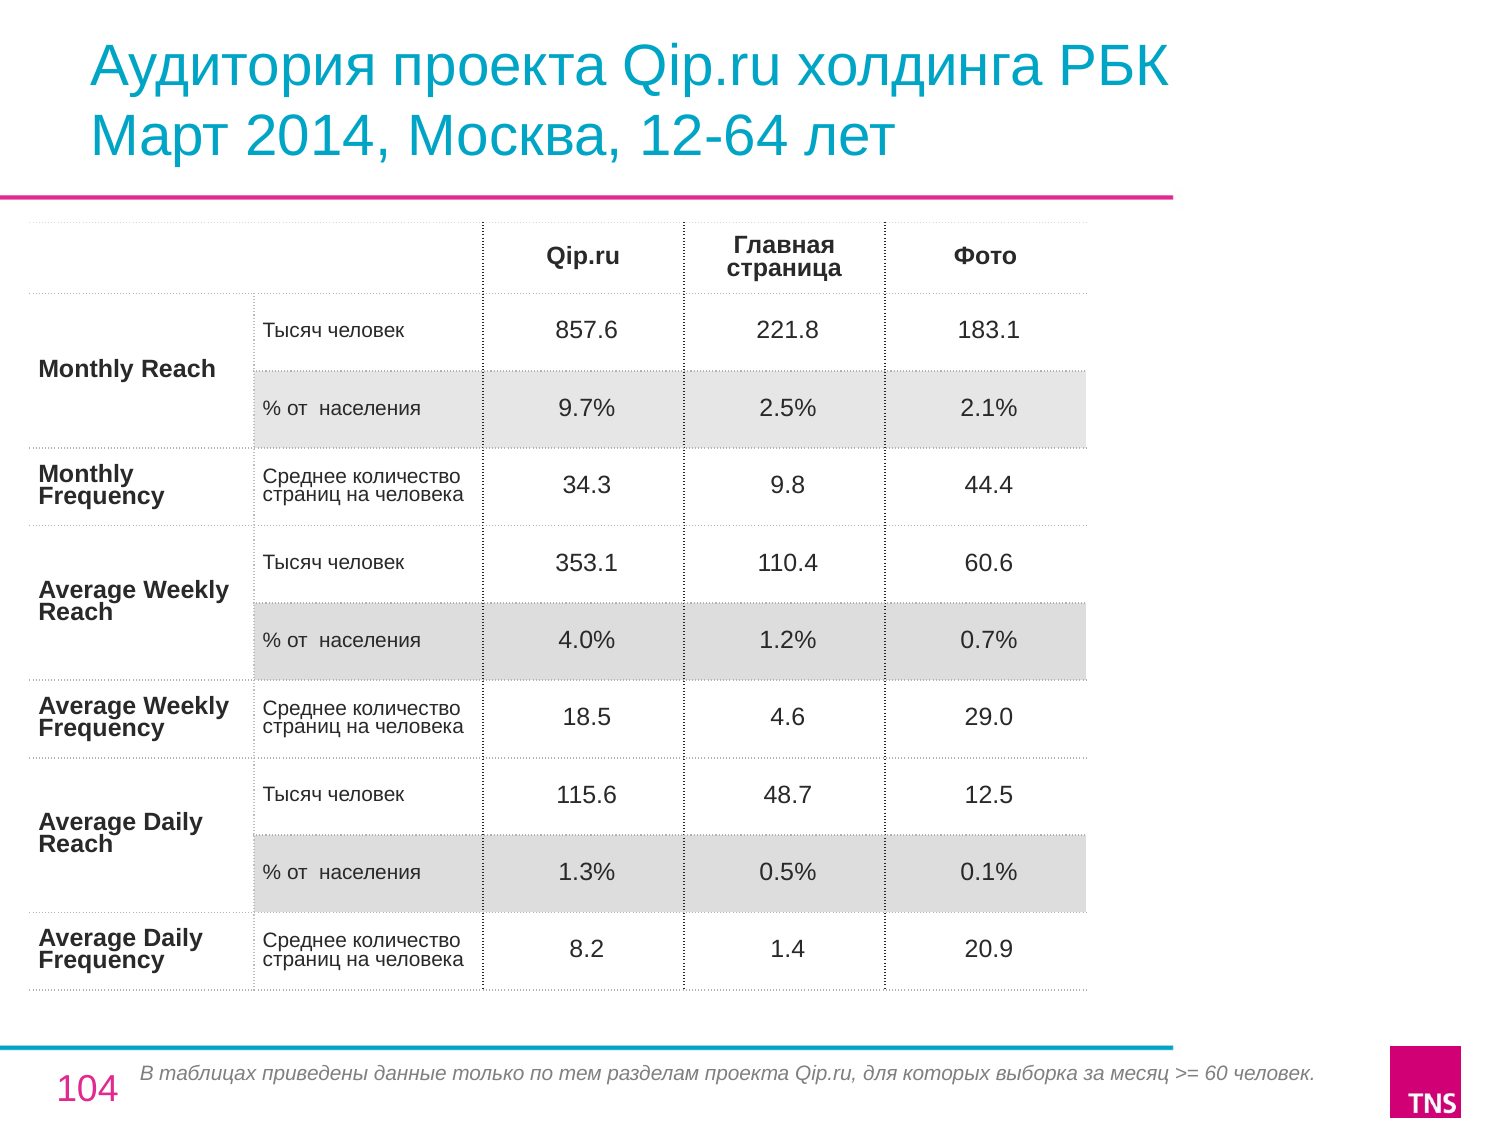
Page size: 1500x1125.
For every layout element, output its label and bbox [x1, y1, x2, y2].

text_box [124, 1052, 1463, 1092]
slide_number [40, 1055, 392, 1125]
table_header [29, 223, 1086, 294]
title [74, 8, 1476, 187]
table_cell [29, 294, 1086, 990]
picture [0, 0, 1500, 1125]
